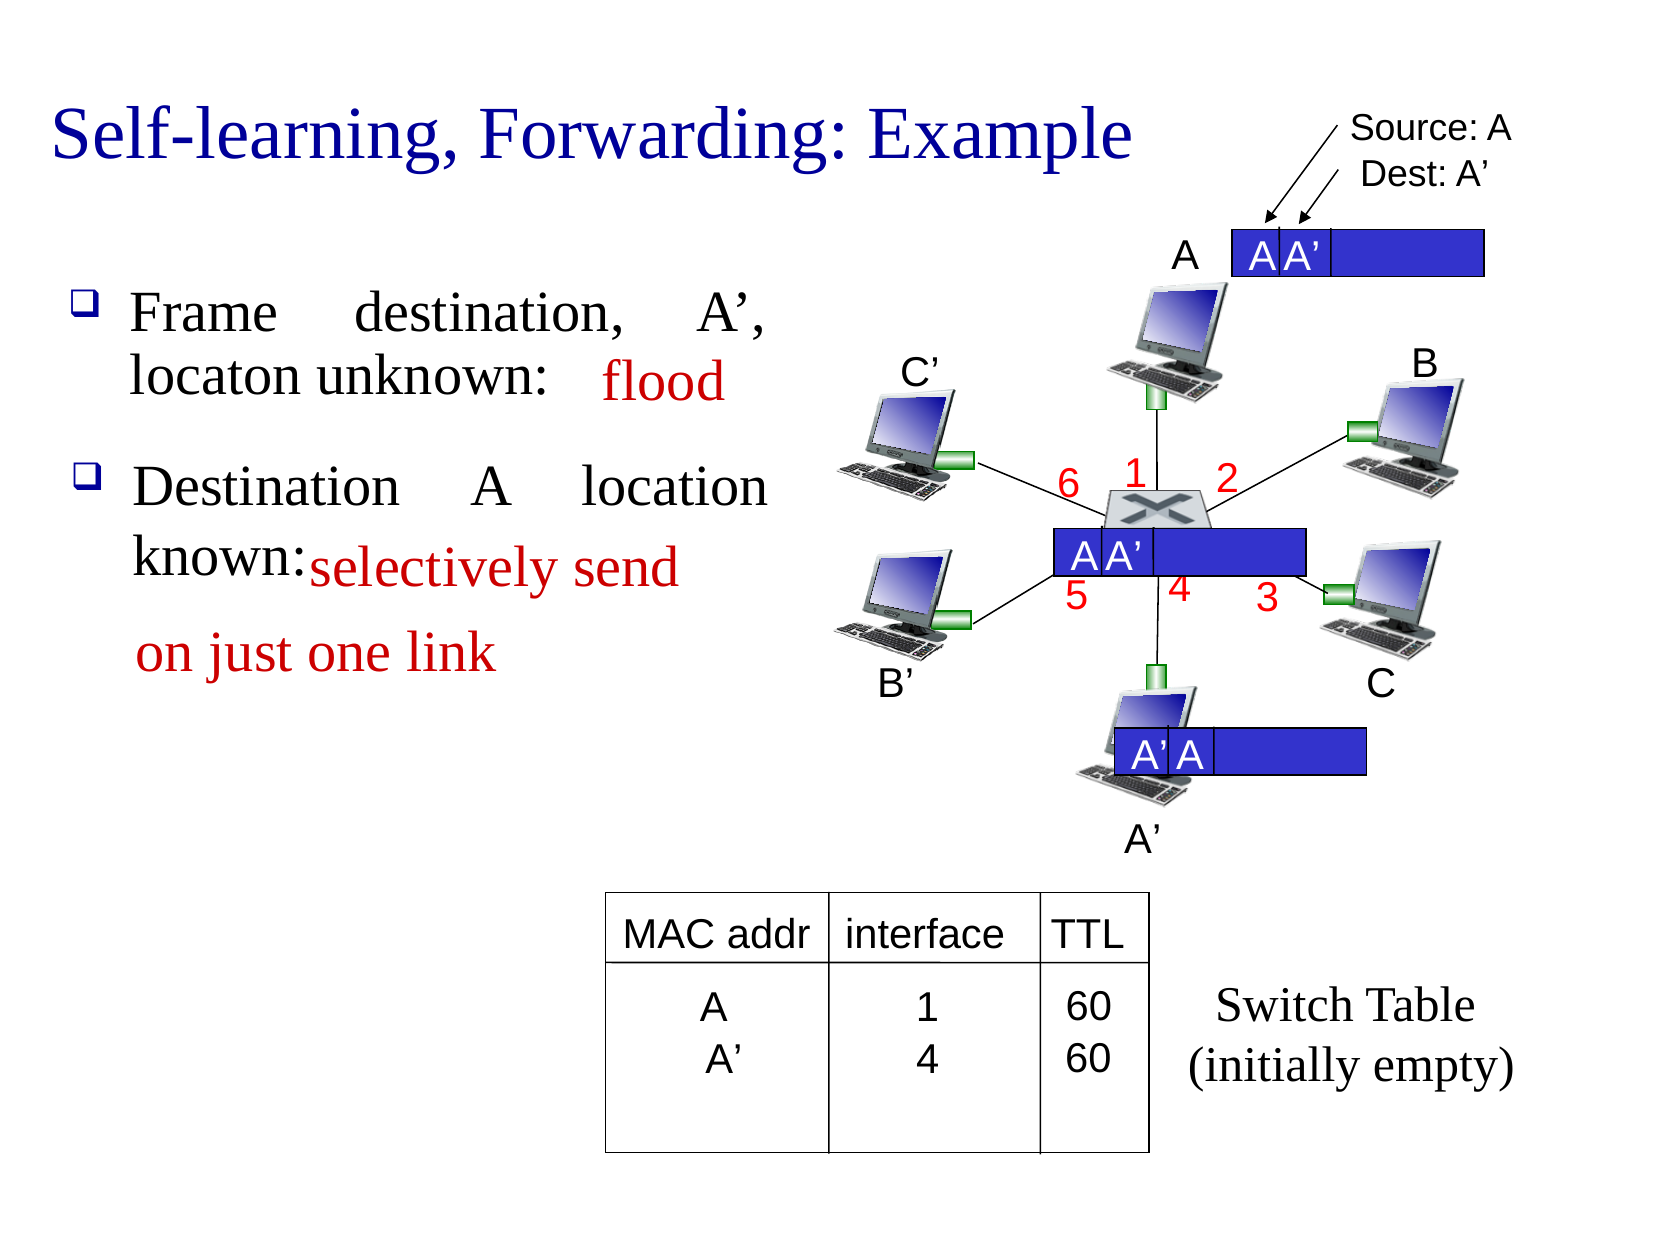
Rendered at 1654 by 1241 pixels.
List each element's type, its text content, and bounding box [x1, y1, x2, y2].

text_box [1107, 719, 1368, 787]
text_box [682, 1022, 1128, 1091]
text_box Switch Table (initially empty) [1171, 963, 1532, 1100]
text_box flood [585, 334, 742, 421]
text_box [1225, 221, 1485, 288]
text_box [683, 970, 1129, 1023]
text_box Destination A location known: [54, 438, 786, 610]
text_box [1047, 520, 1307, 587]
text_box Frame destination, A’, locaton unknown: [51, 272, 784, 444]
text_box selectively send on just one link [119, 521, 794, 618]
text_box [805, 219, 1468, 871]
text_box Self-learning, Forwarding: Example [33, 25, 1392, 233]
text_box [605, 892, 1150, 1154]
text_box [1264, 94, 1529, 225]
